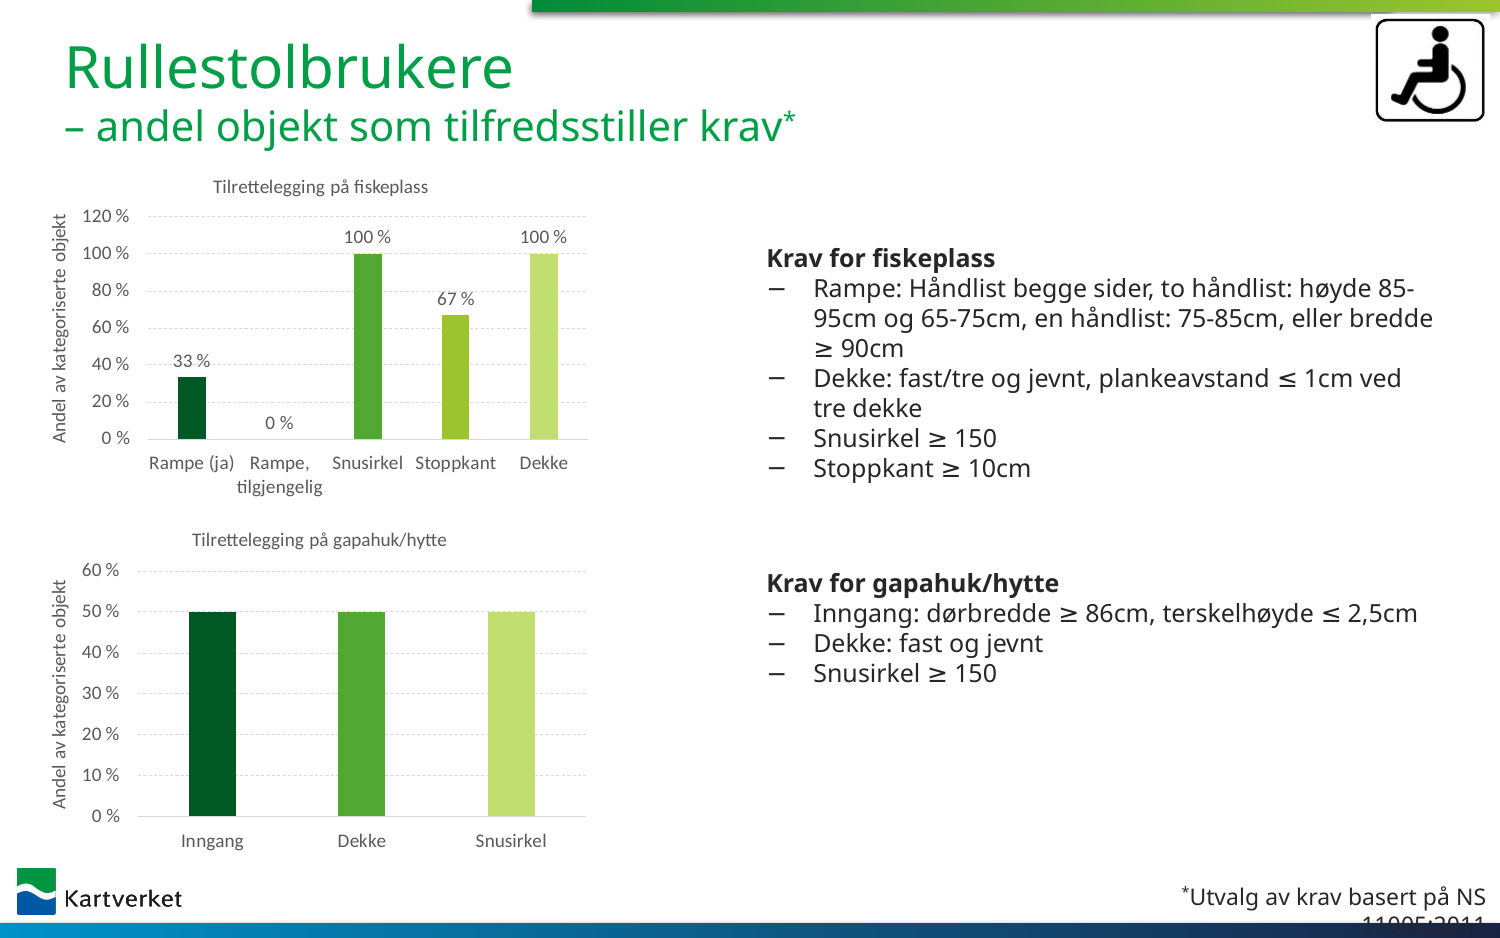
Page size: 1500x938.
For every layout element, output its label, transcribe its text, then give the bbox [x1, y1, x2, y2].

text_box Rullestolbrukere – andel objekt som tilfredsstiller krav* [49, 29, 1431, 158]
picture [41, 166, 599, 505]
picture [1371, 13, 1491, 127]
picture [41, 520, 597, 859]
text_box Krav for fiskeplass Rampe: Håndlist begge sider, to håndlist: høyde 85-95cm og 65-75cm, en håndlist: 75-85cm, eller bredde ≥ 90cm Dekke: fast/tre og jevnt, plankeavstand ≤ 1cm ved tre dekke Snusirkel ≥ 150 Stoppkant ≥ 10cm [751, 235, 1452, 490]
text_box Krav for gapahuk/hytte Inngang: dørbredde ≥ 86cm, terskelhøyde ≤ 2,5cm Dekke: fast og jevnt Snusirkel ≥ 150 [751, 560, 1452, 695]
text_box *Utvalg av krav basert på NS 11005:2011 [1068, 873, 1500, 938]
